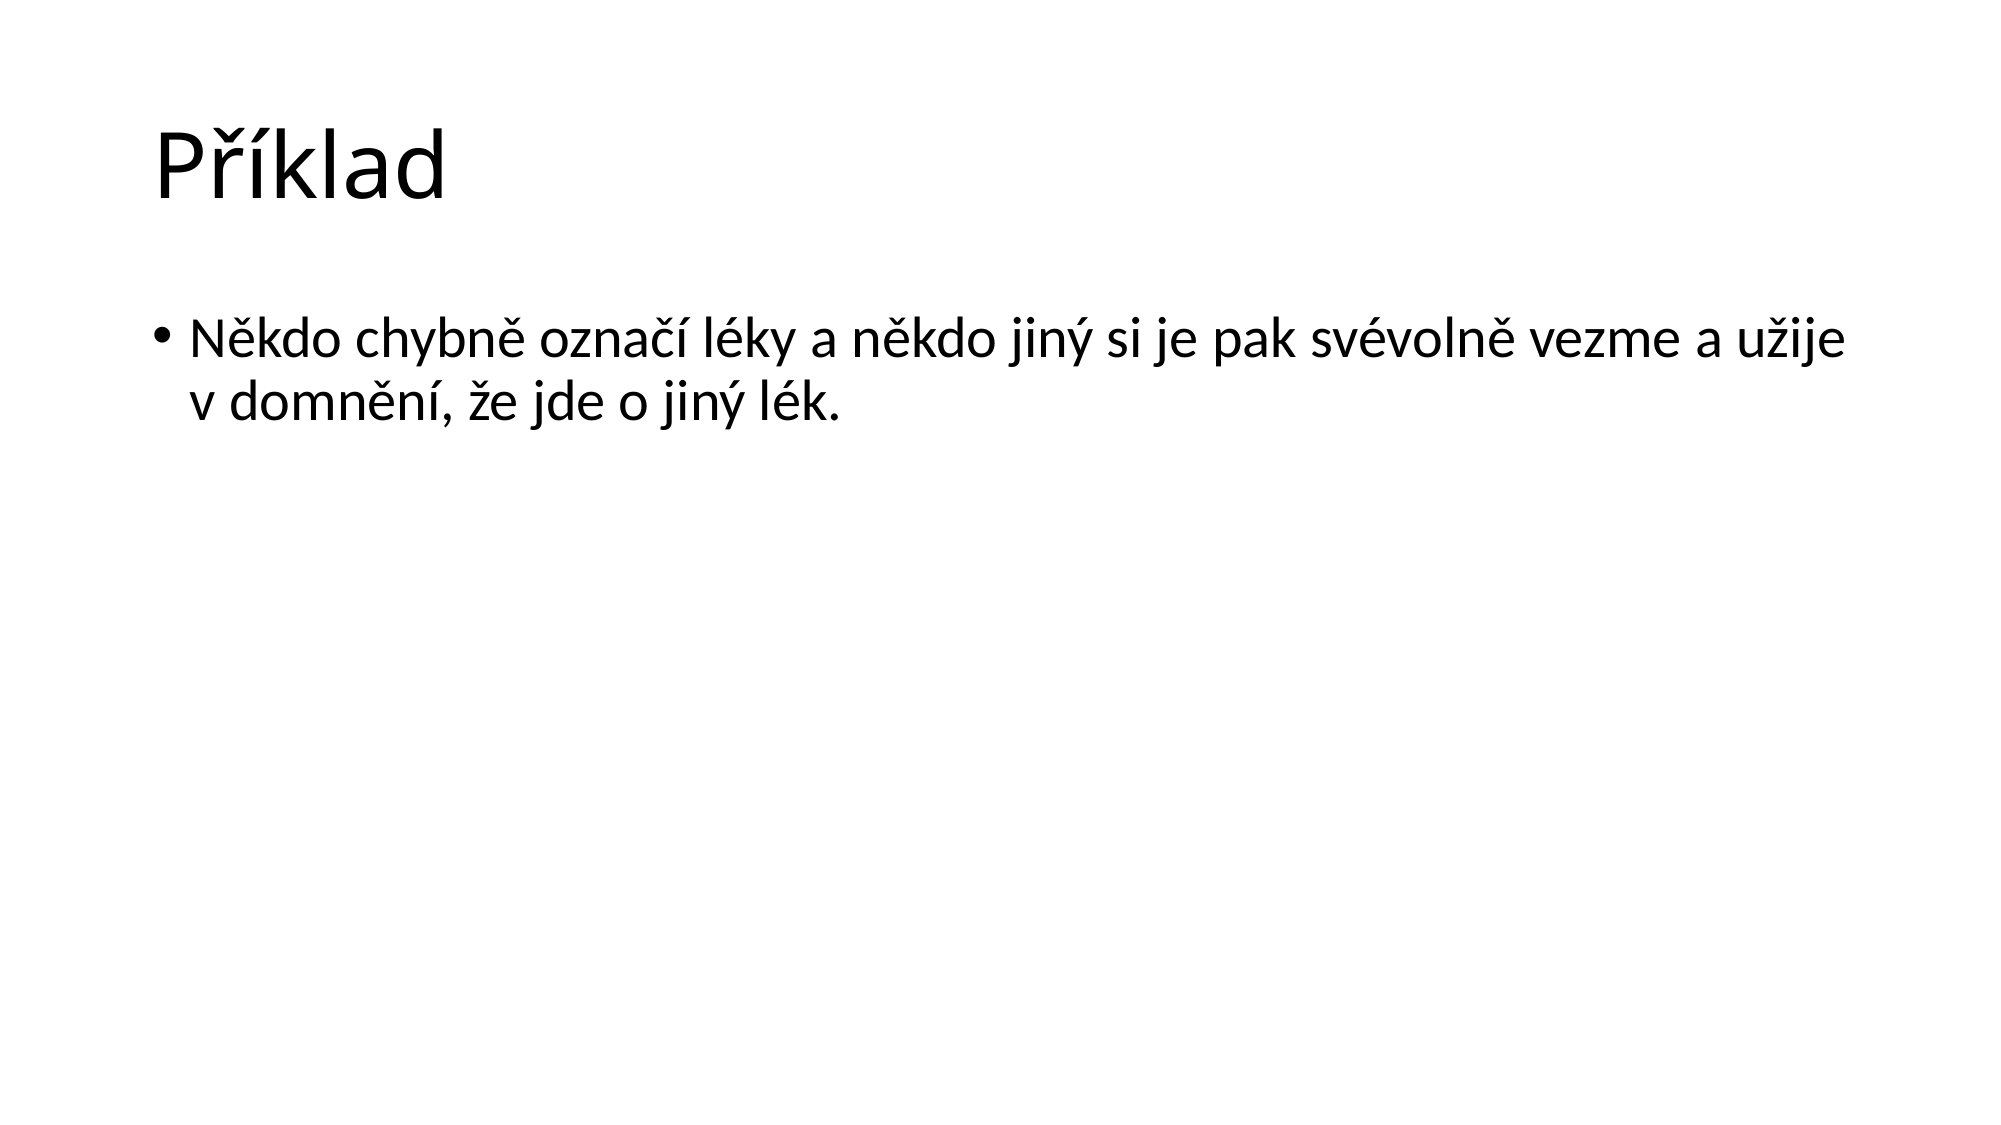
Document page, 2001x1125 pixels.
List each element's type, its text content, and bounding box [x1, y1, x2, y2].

list Někdo chybně označí léky a někdo jiný si je pak svévolně vezme a užije v domnění, že jde o jiný lék. [137, 299, 1863, 1014]
title Příklad [137, 59, 1863, 278]
